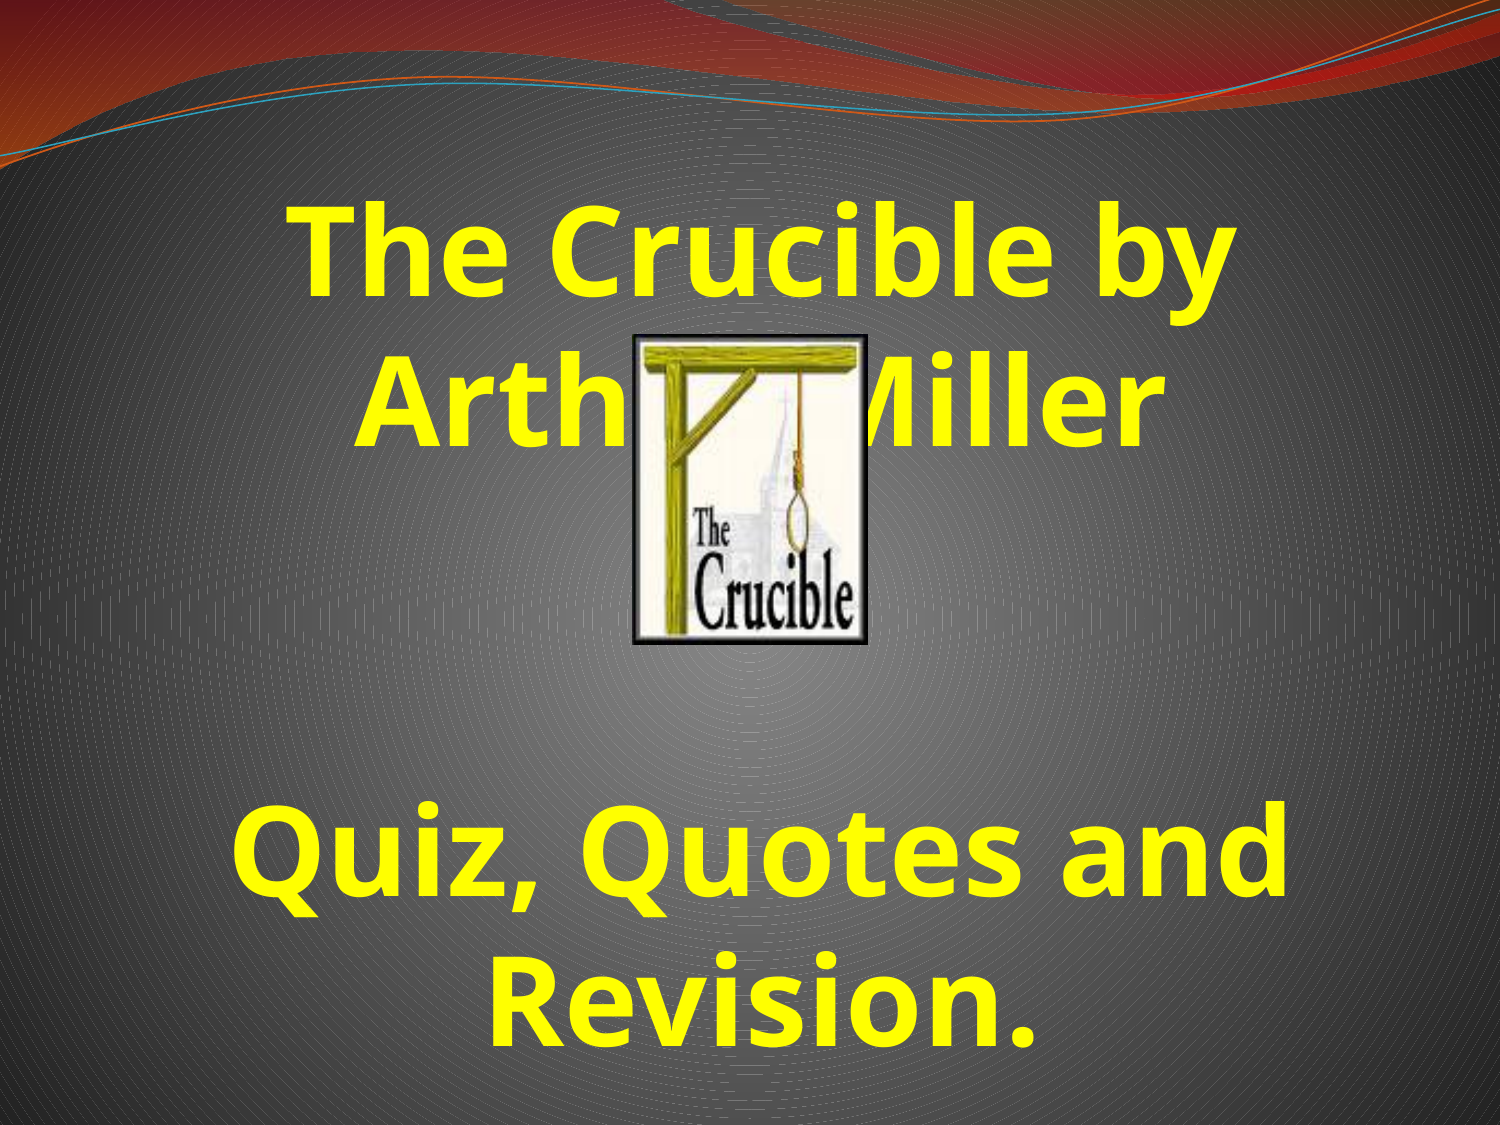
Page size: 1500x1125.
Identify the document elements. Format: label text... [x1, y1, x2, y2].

text_box The Crucible by Arthur Miller Quiz, Quotes and Revision. [105, 163, 1418, 1125]
picture [632, 334, 868, 646]
